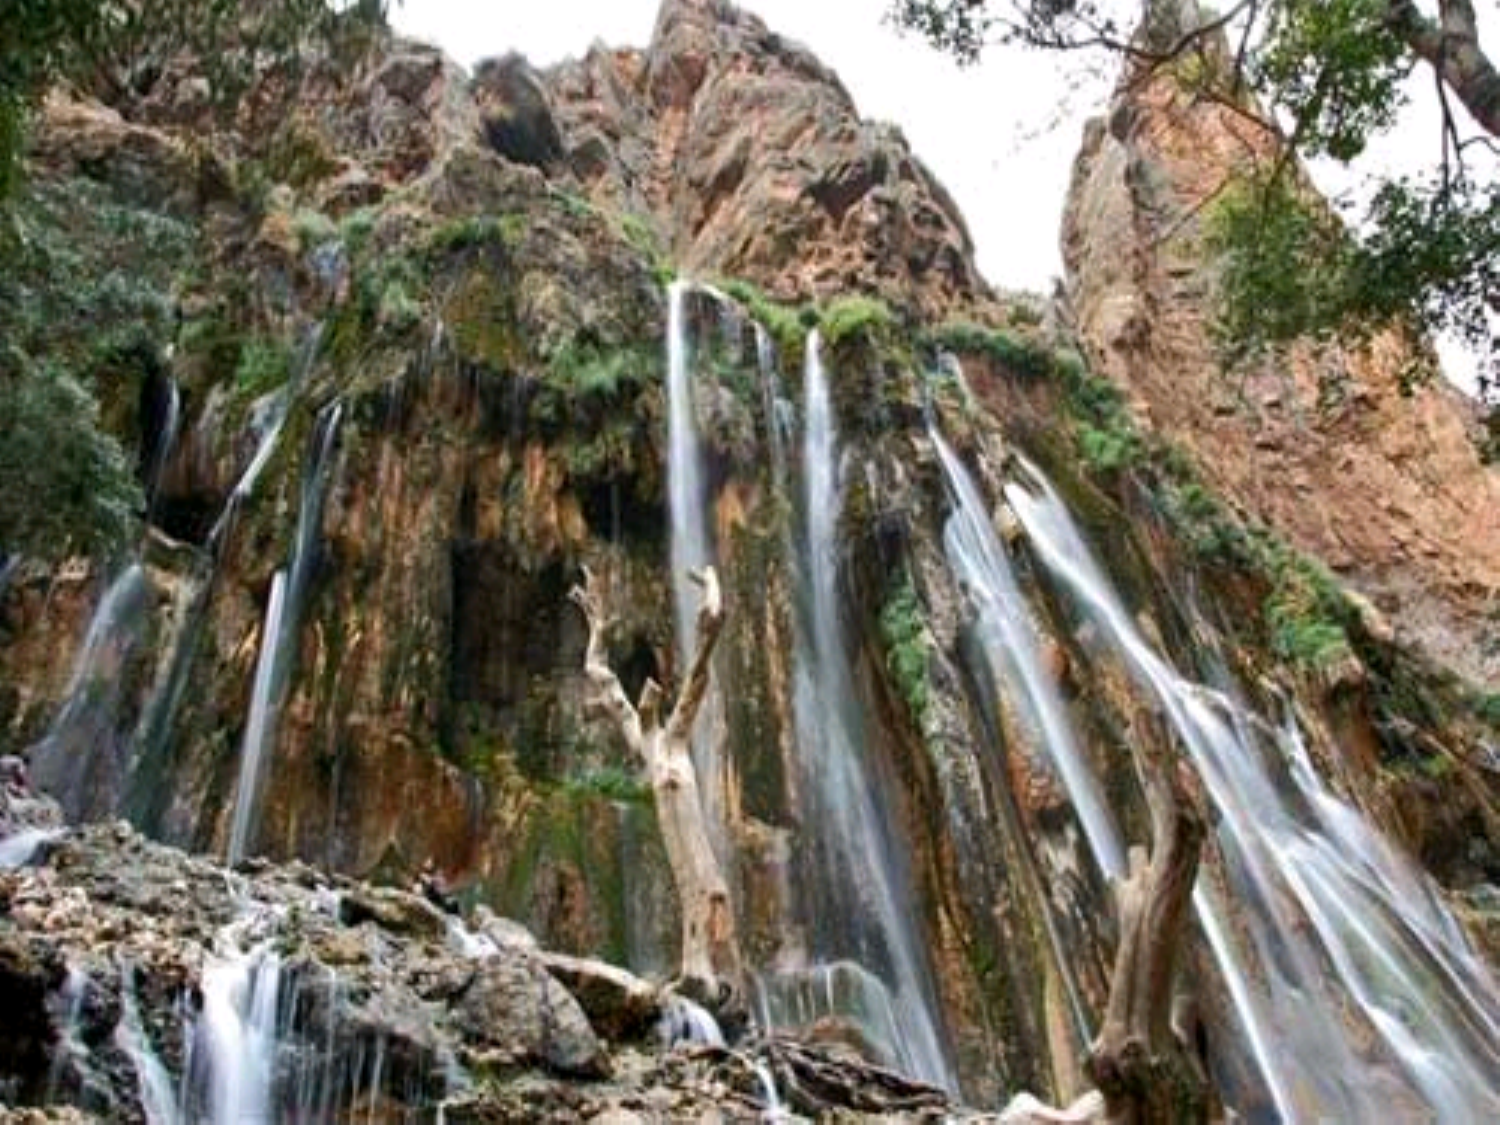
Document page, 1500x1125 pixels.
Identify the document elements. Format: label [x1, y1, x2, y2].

list [0, 0, 1500, 1125]
